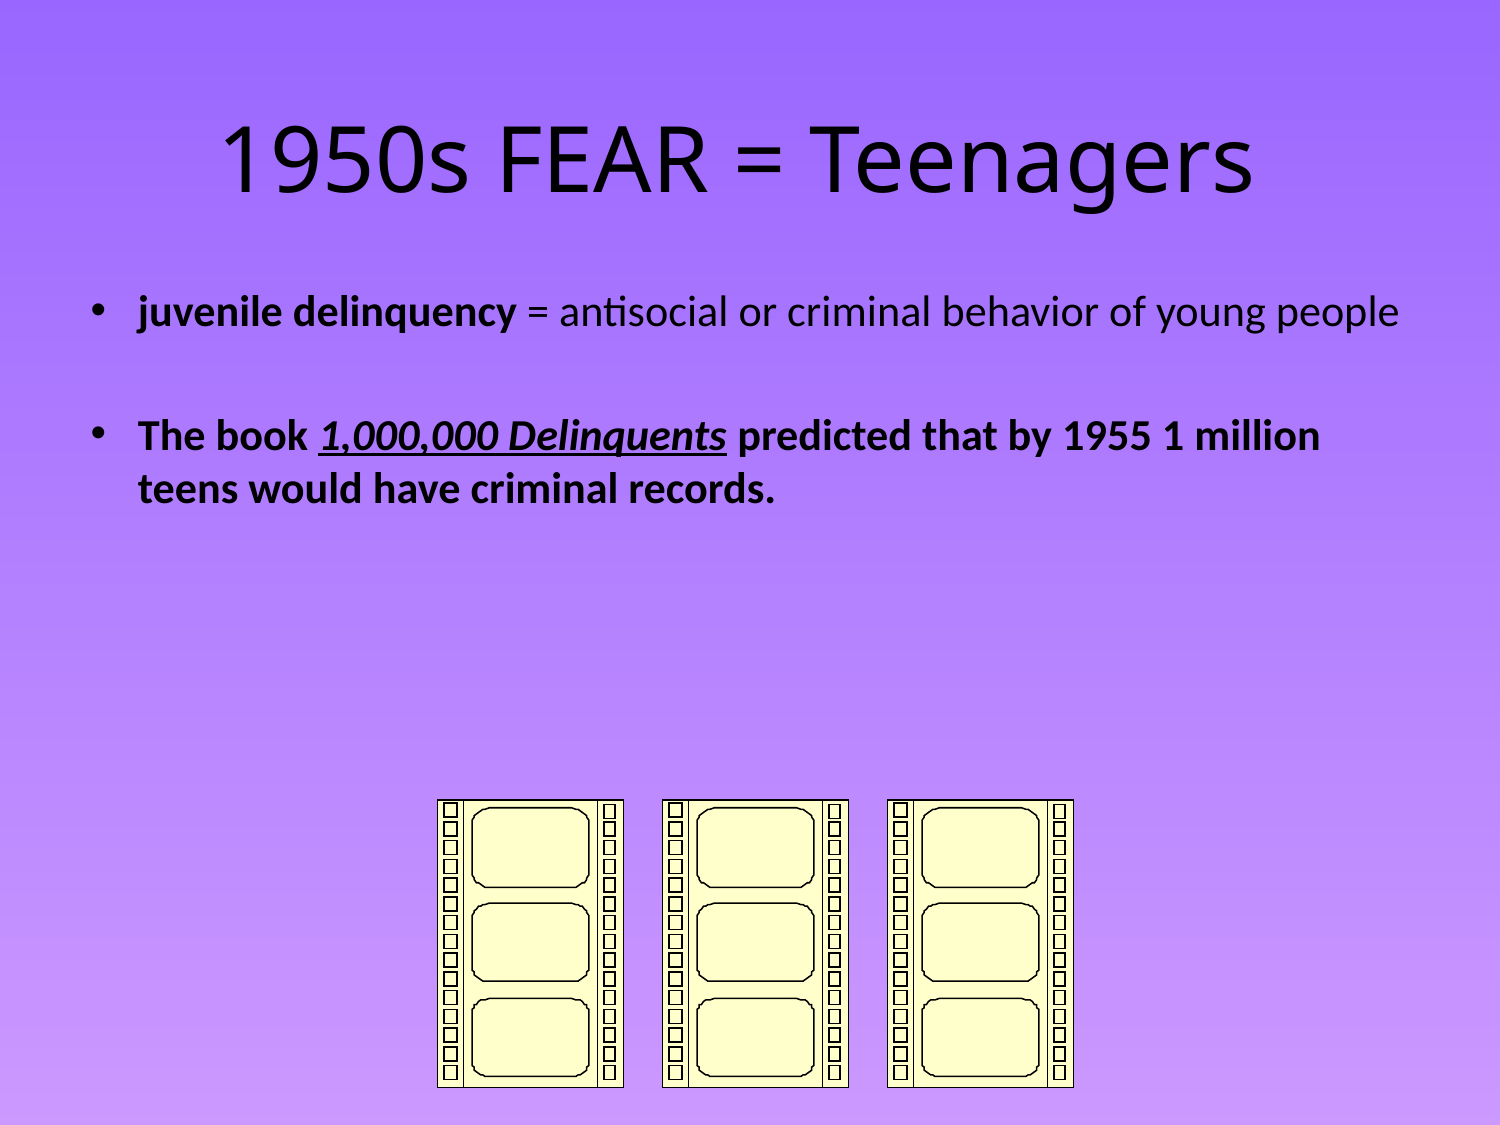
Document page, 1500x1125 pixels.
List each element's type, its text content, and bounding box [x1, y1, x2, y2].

text_box [437, 799, 624, 1088]
text_box [887, 799, 1074, 1088]
title 1950s FEAR = Teenagers [62, 62, 1412, 250]
text_box [662, 799, 849, 1088]
list juvenile delinquency = antisocial or criminal behavior of young people The book 1,000,000 Delinquents predicted that by 1955 1 million teens would have criminal records. [75, 275, 1425, 571]
